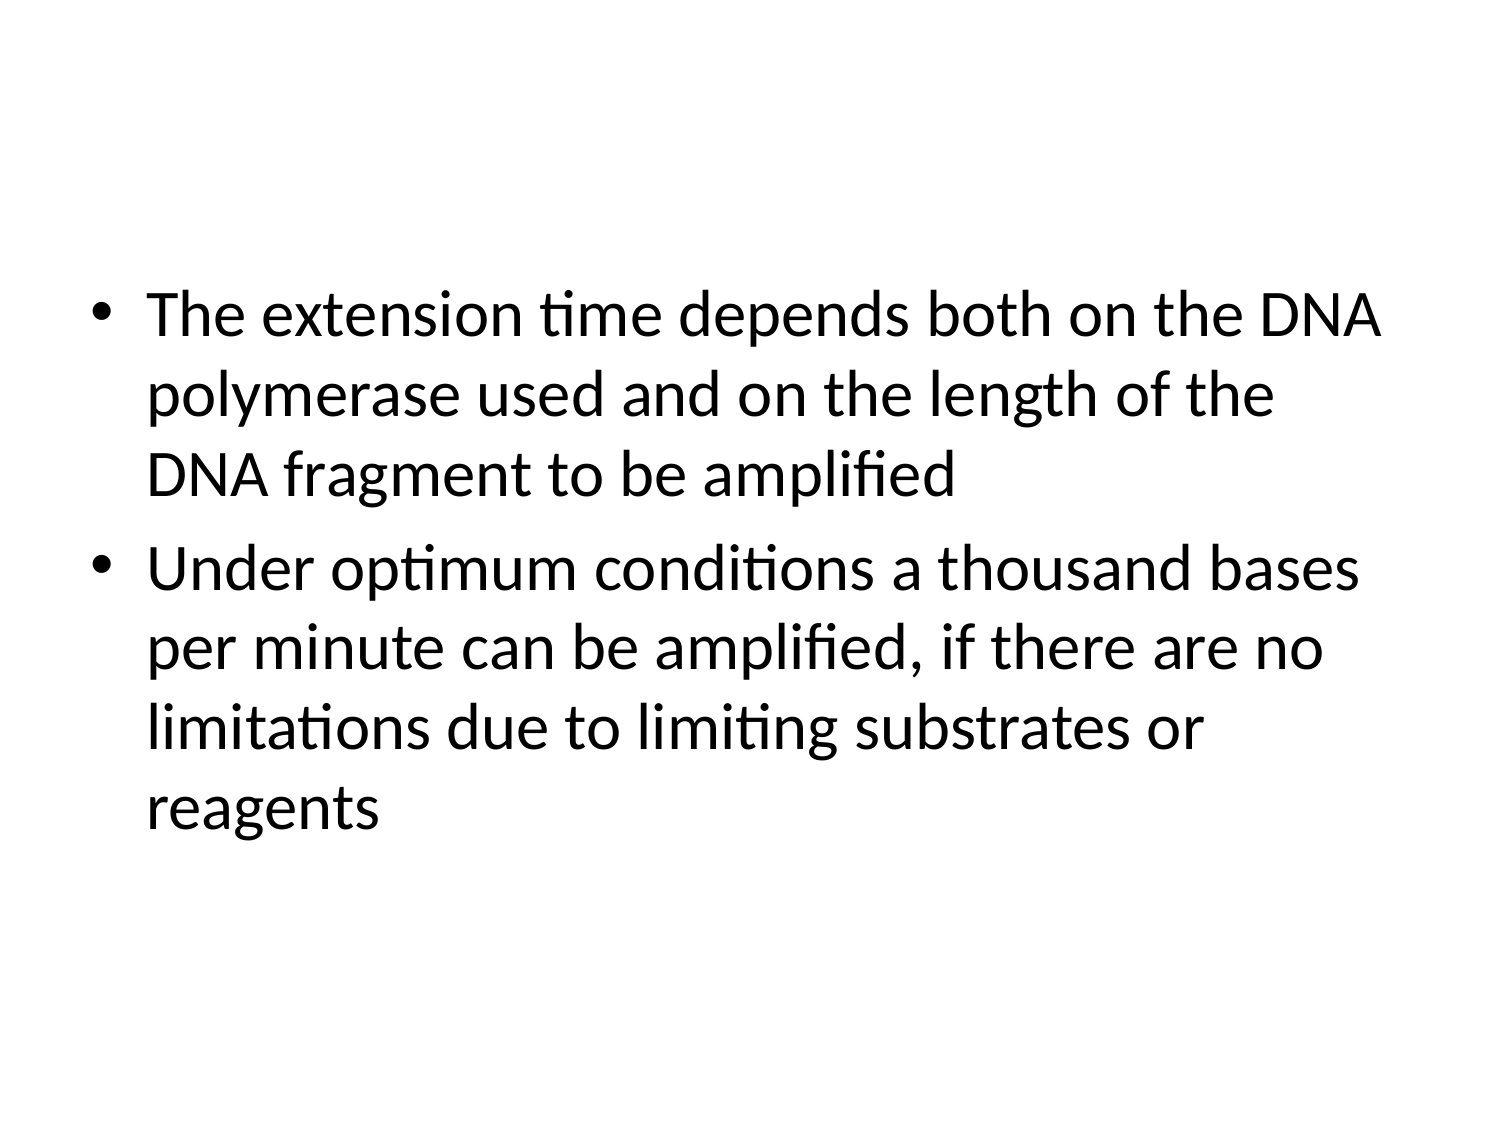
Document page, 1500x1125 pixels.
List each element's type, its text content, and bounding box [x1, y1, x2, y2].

list The extension time depends both on the DNA polymerase used and on the length of the DNA fragment to be amplified Under optimum conditions a thousand bases per minute can be amplified, if there are no limitations due to limiting substrates or reagents [75, 262, 1425, 1005]
